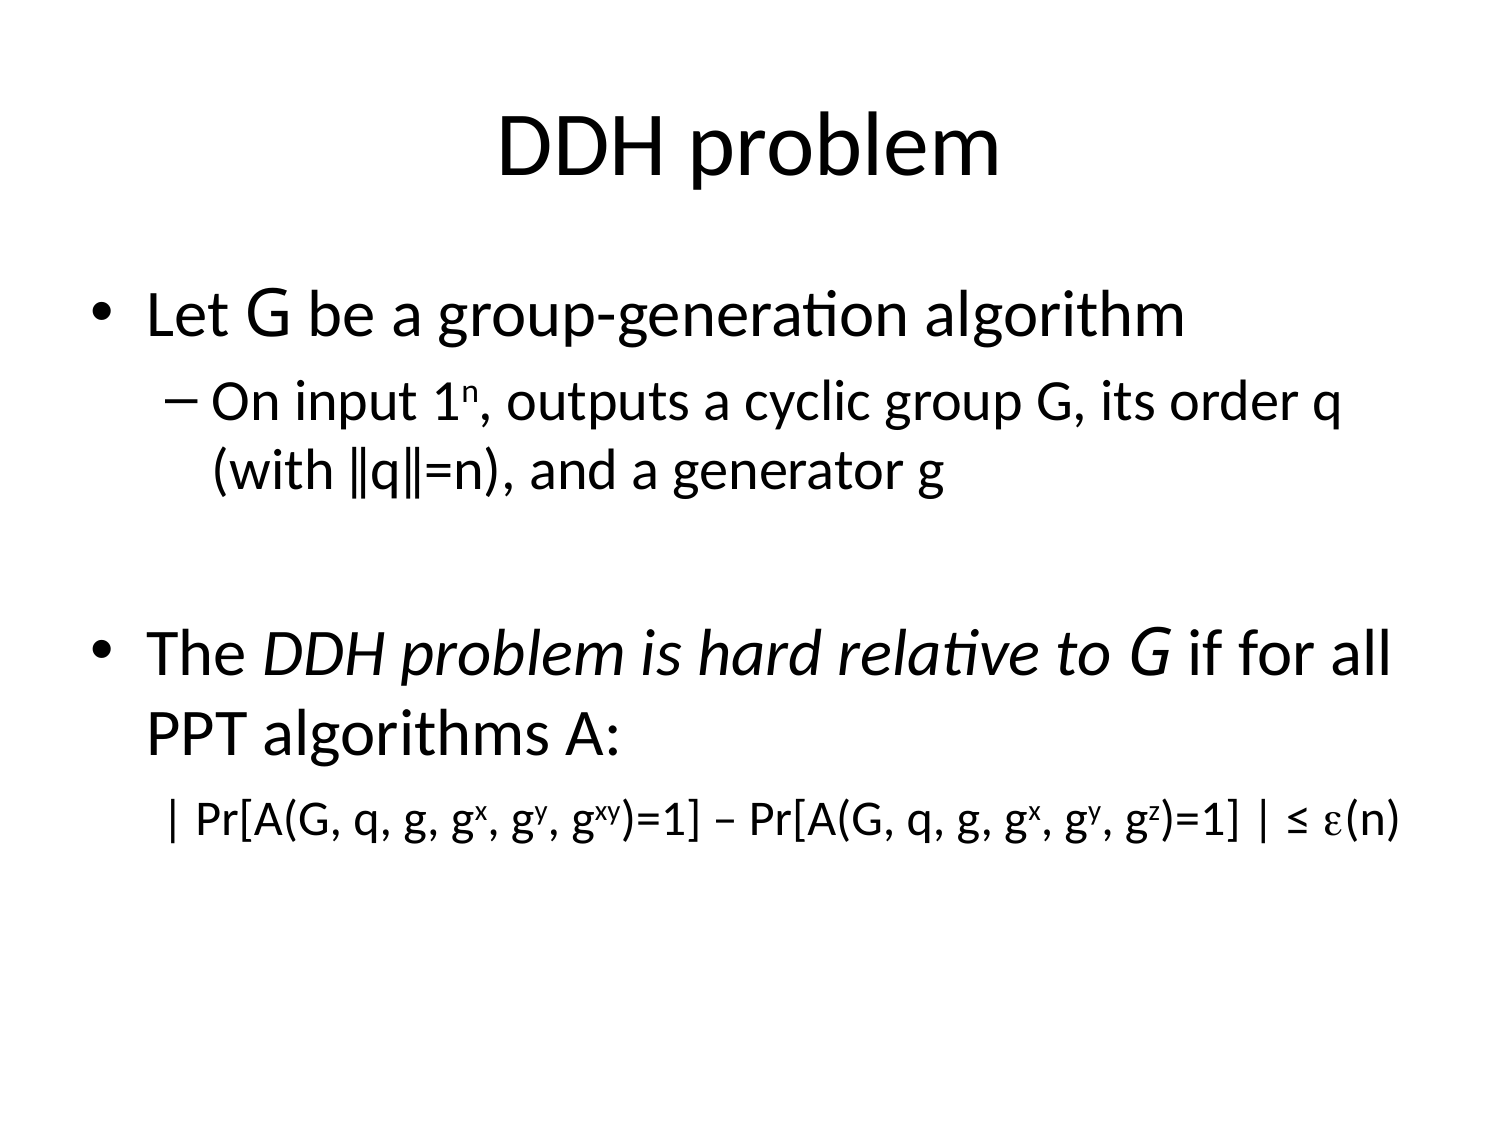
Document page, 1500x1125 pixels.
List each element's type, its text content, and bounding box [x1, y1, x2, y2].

list Let G be a group-generation algorithm On input 1n, outputs a cyclic group G, its order q (with ǁqǁ=n), and a generator g The DDH problem is hard relative to G if for all PPT algorithms A: | Pr[A(G, q, g, gx, gy, gxy)=1] – Pr[A(G, q, g, gx, gy, gz)=1] | ≤ (n) [75, 262, 1425, 1005]
title DDH problem [75, 45, 1425, 233]
